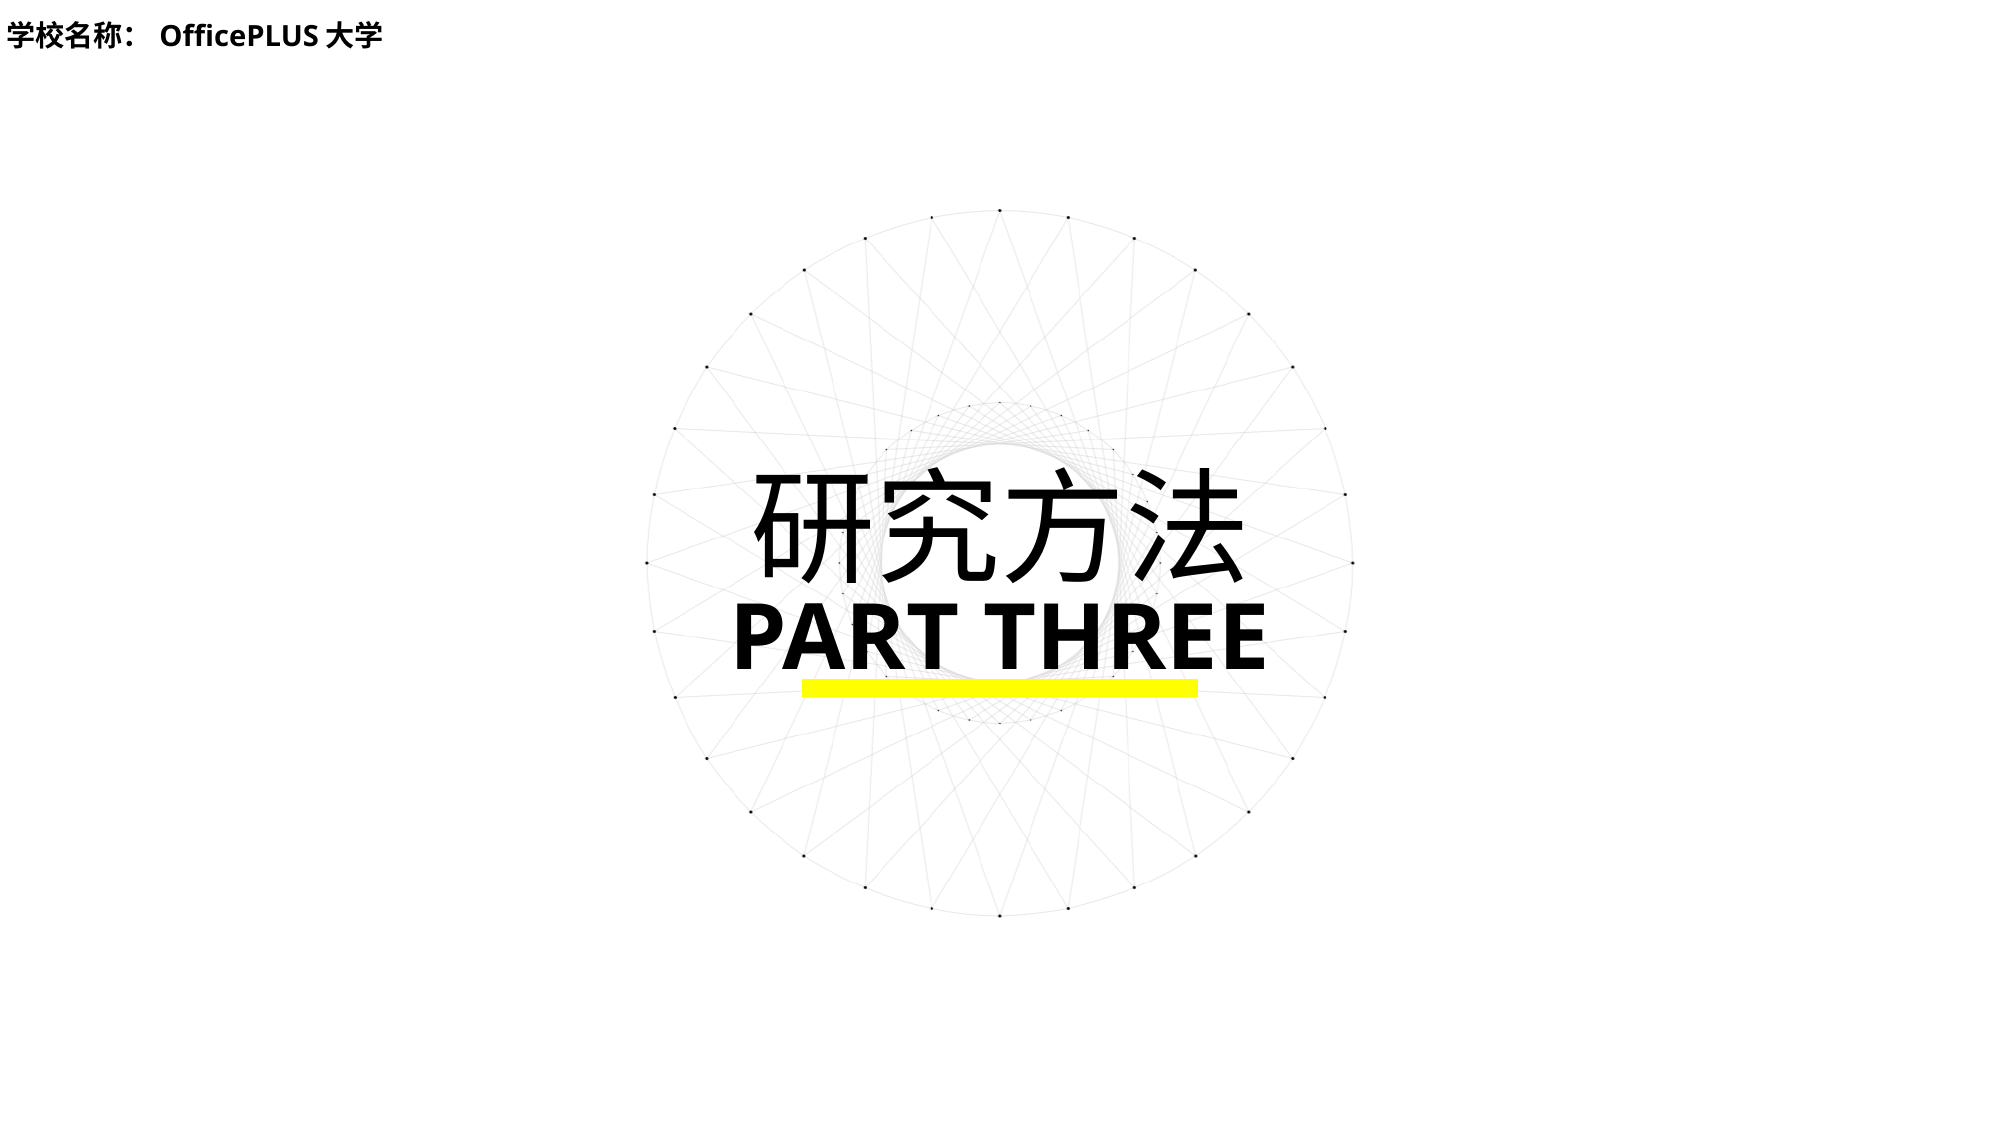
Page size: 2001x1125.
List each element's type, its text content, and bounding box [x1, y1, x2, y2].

picture [676, 193, 1335, 396]
text_box PART THREE [704, 607, 1296, 696]
text_box 研究方法 [645, 396, 1355, 607]
text_box [801, 678, 1199, 699]
text_box 学校名称：OfficePLUS大学 [0, 9, 400, 60]
picture [636, 445, 1375, 932]
